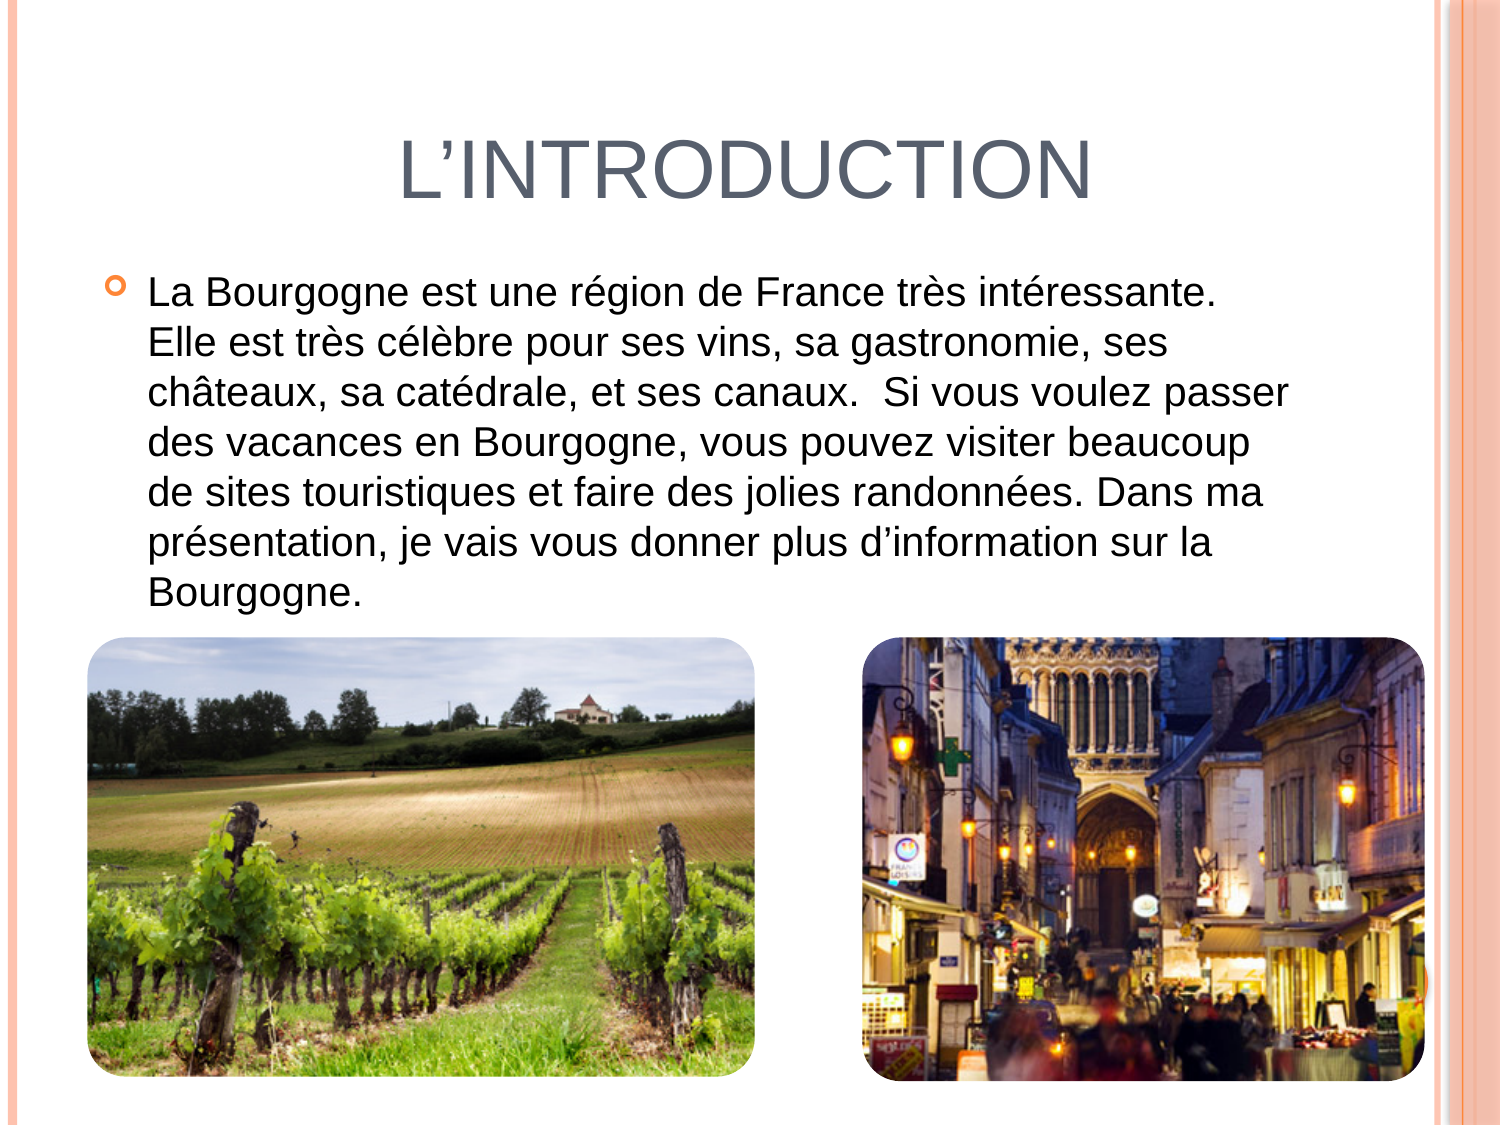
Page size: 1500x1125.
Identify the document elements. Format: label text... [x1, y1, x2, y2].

title L’introduction [75, 50, 1418, 223]
list La Bourgogne est une région de France très intéressante. Elle est très célèbre pour ses vins, sa gastronomie, ses châteaux, sa catédrale, et ses canaux. Si vous voulez passer des vacances en Bourgogne, vous pouvez visiter beaucoup de sites touristiques et faire des jolies randonnées. Dans ma présentation, je vais vous donner plus d’information sur la Bourgogne. [87, 199, 1313, 1000]
picture [861, 636, 1426, 1082]
picture [86, 636, 756, 1078]
